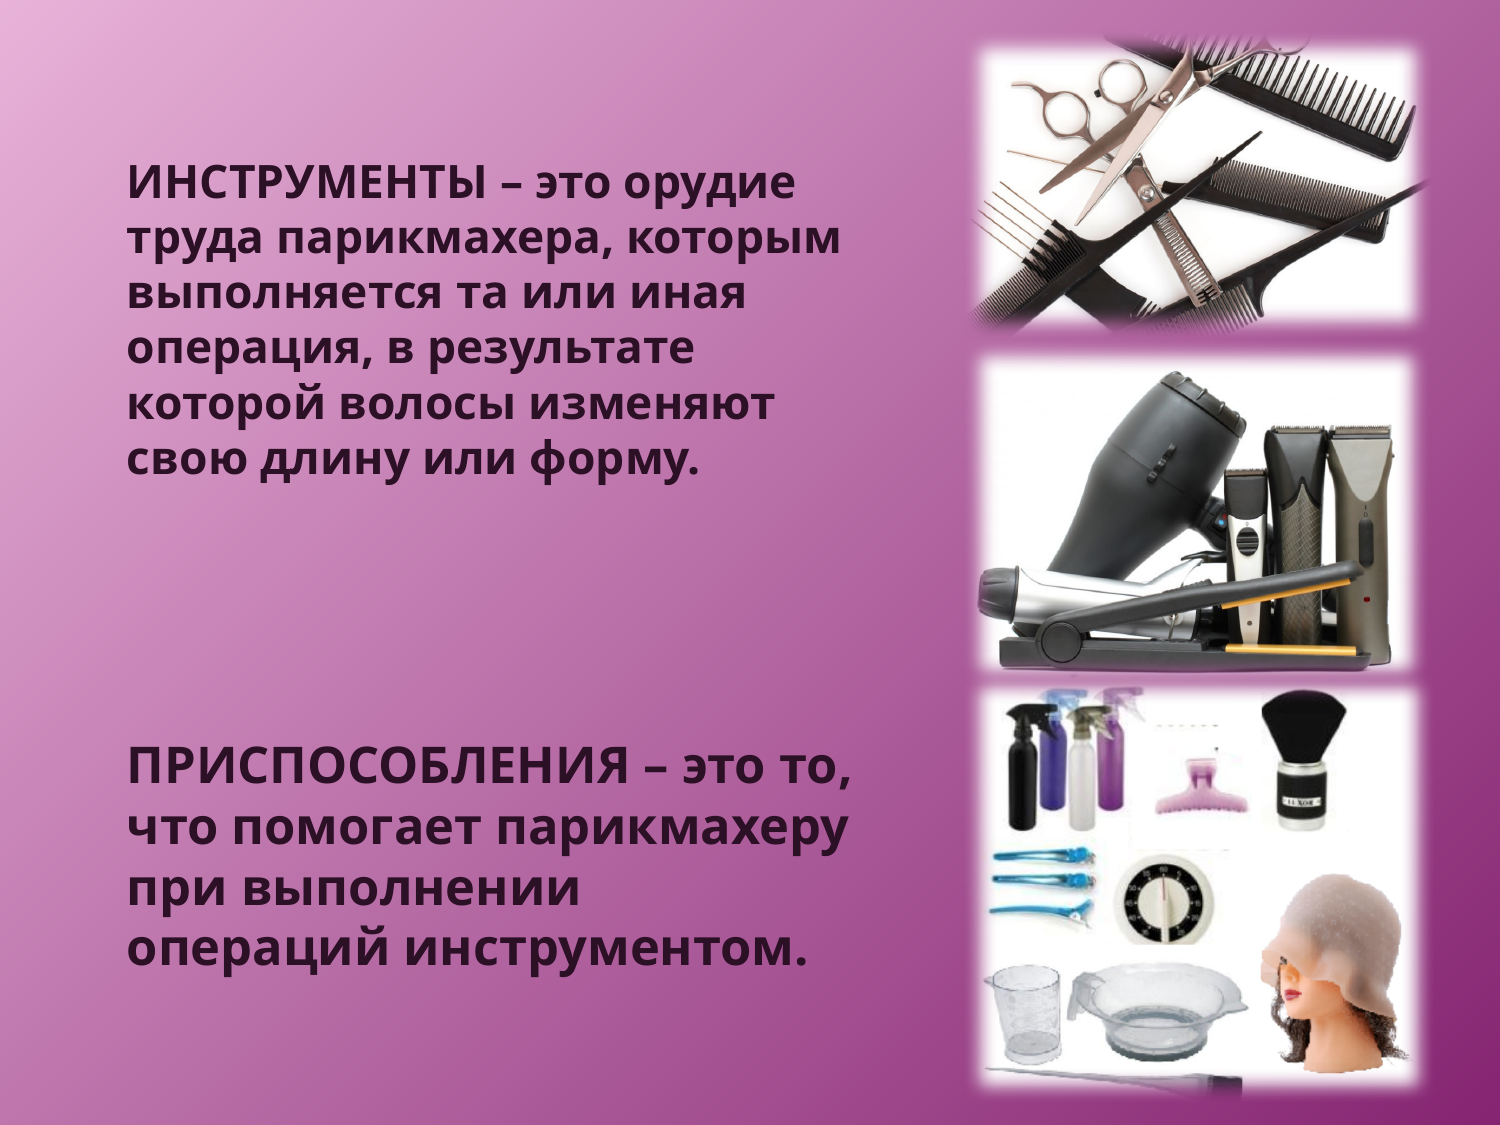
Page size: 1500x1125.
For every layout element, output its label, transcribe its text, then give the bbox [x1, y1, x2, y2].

text_box ПРИСПОСОБЛЕНИЯ – это то, что помогает парикмахеру при выполнении операций инструментом. [112, 538, 869, 988]
picture [962, 30, 1436, 1105]
title ИНСТРУМЕНТЫ – это орудие труда парикмахера, которым выполняется та или иная операция, в результате которой волосы изменяют свою длину или форму. [112, 90, 869, 538]
